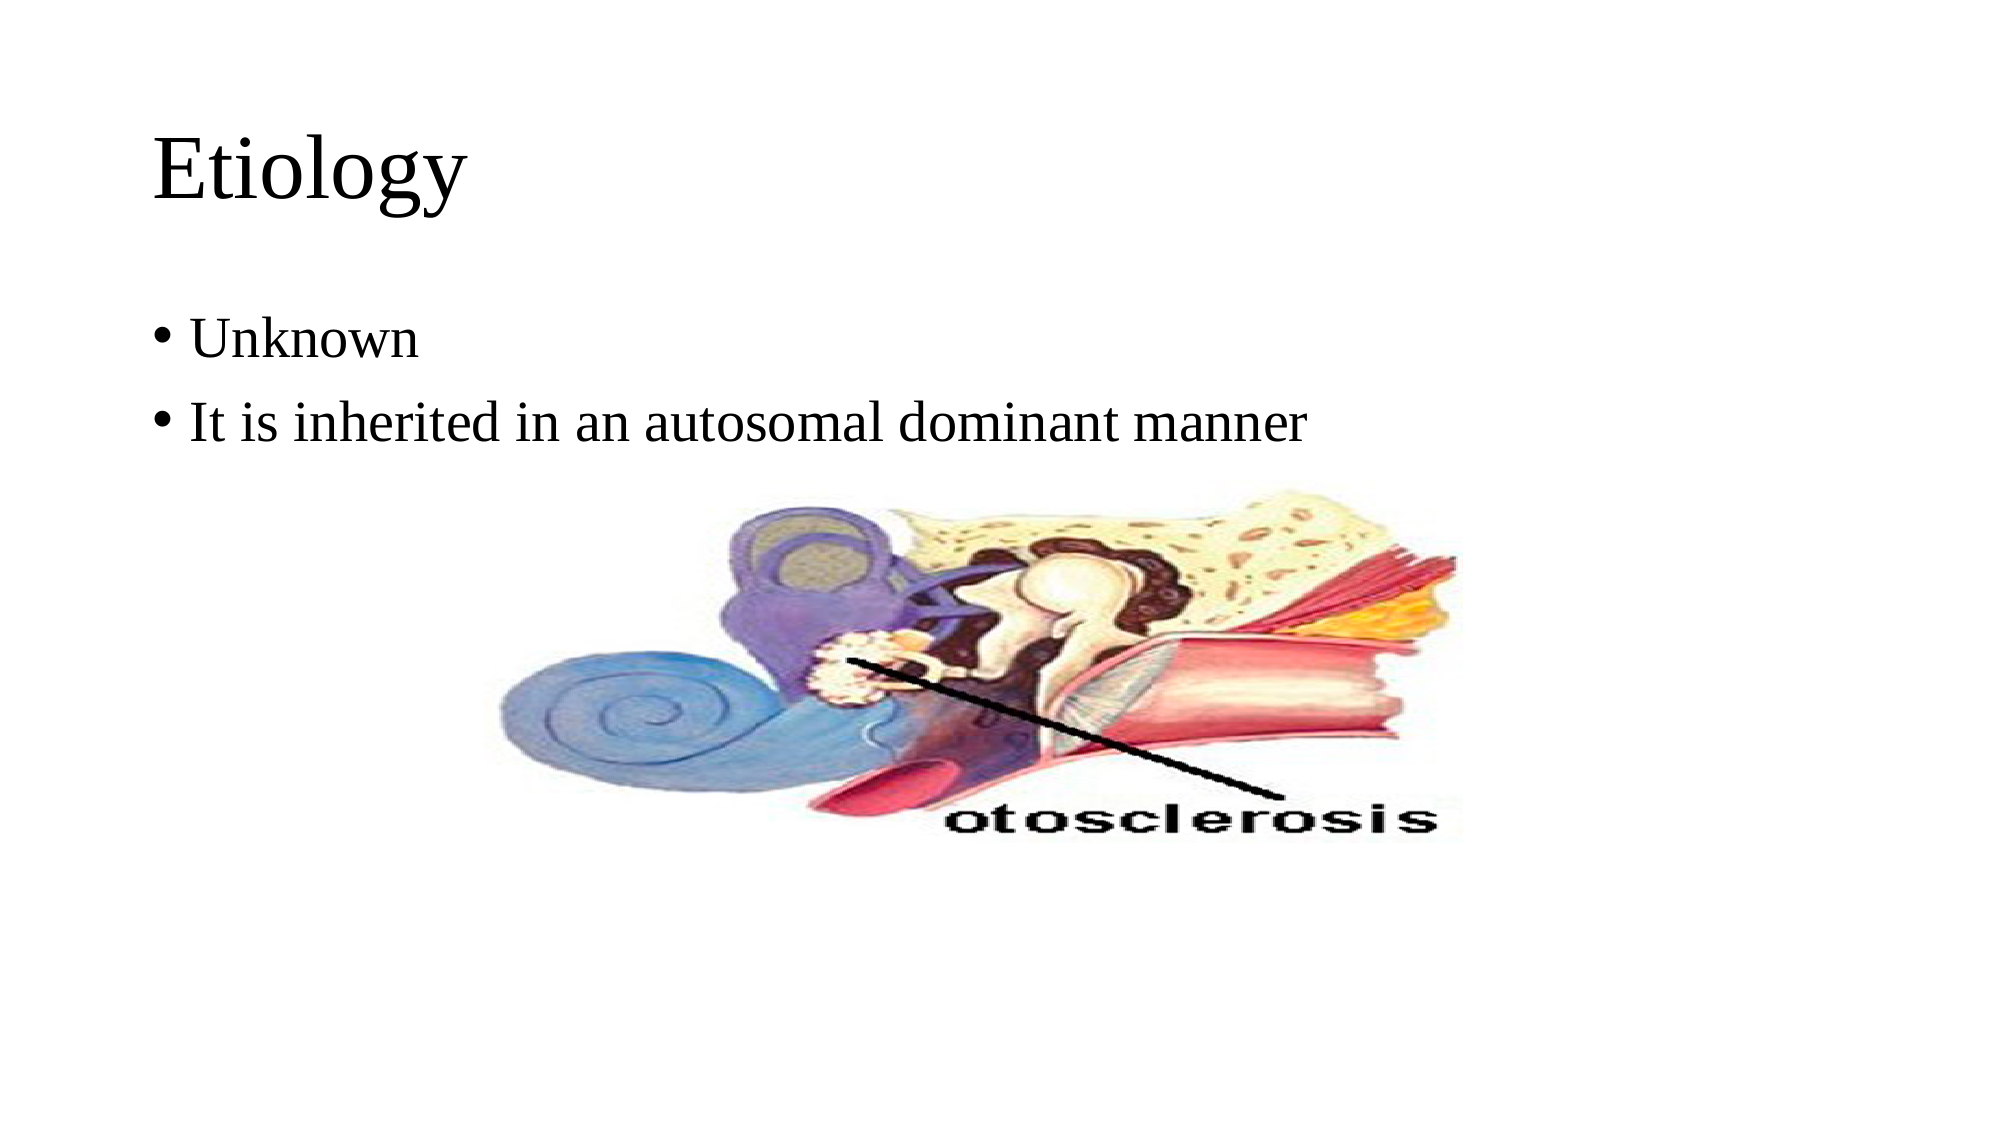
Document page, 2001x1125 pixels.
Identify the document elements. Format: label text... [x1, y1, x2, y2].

title Etiology [137, 59, 1863, 278]
list Unknown It is inherited in an autosomal dominant manner [137, 299, 1863, 1014]
picture [483, 462, 1549, 1022]
